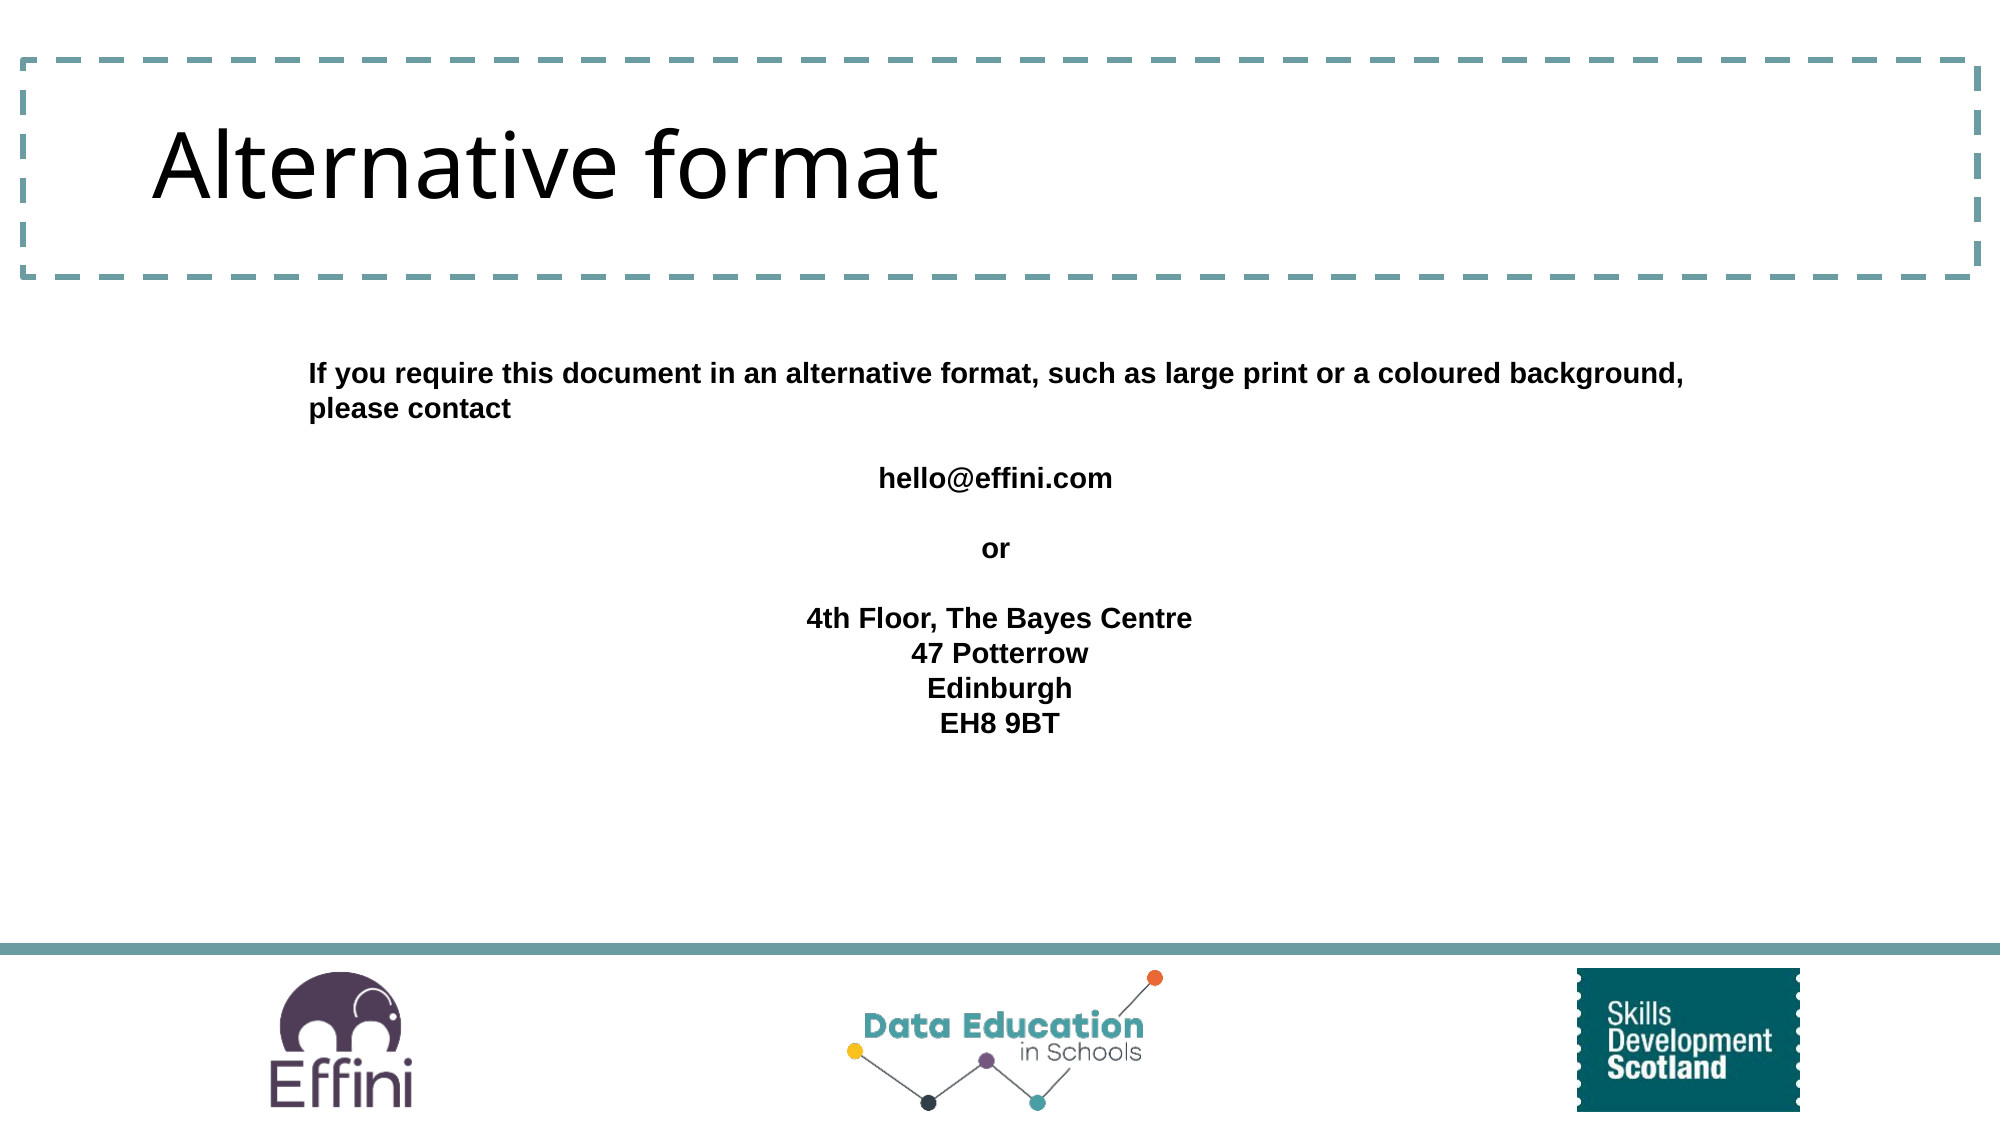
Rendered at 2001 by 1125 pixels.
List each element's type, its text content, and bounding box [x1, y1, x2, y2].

title Alternative format [137, 59, 1863, 278]
picture [847, 970, 1164, 1111]
picture [248, 961, 434, 1115]
text_box If you require this document in an alternative format, such as large print or a coloured background, please contact hello@effini.com or 4th Floor, The Bayes Centre 47 Potterrow Edinburgh EH8 9BT [293, 347, 1707, 782]
text_box [0, 943, 2000, 955]
picture [1577, 968, 1800, 1112]
